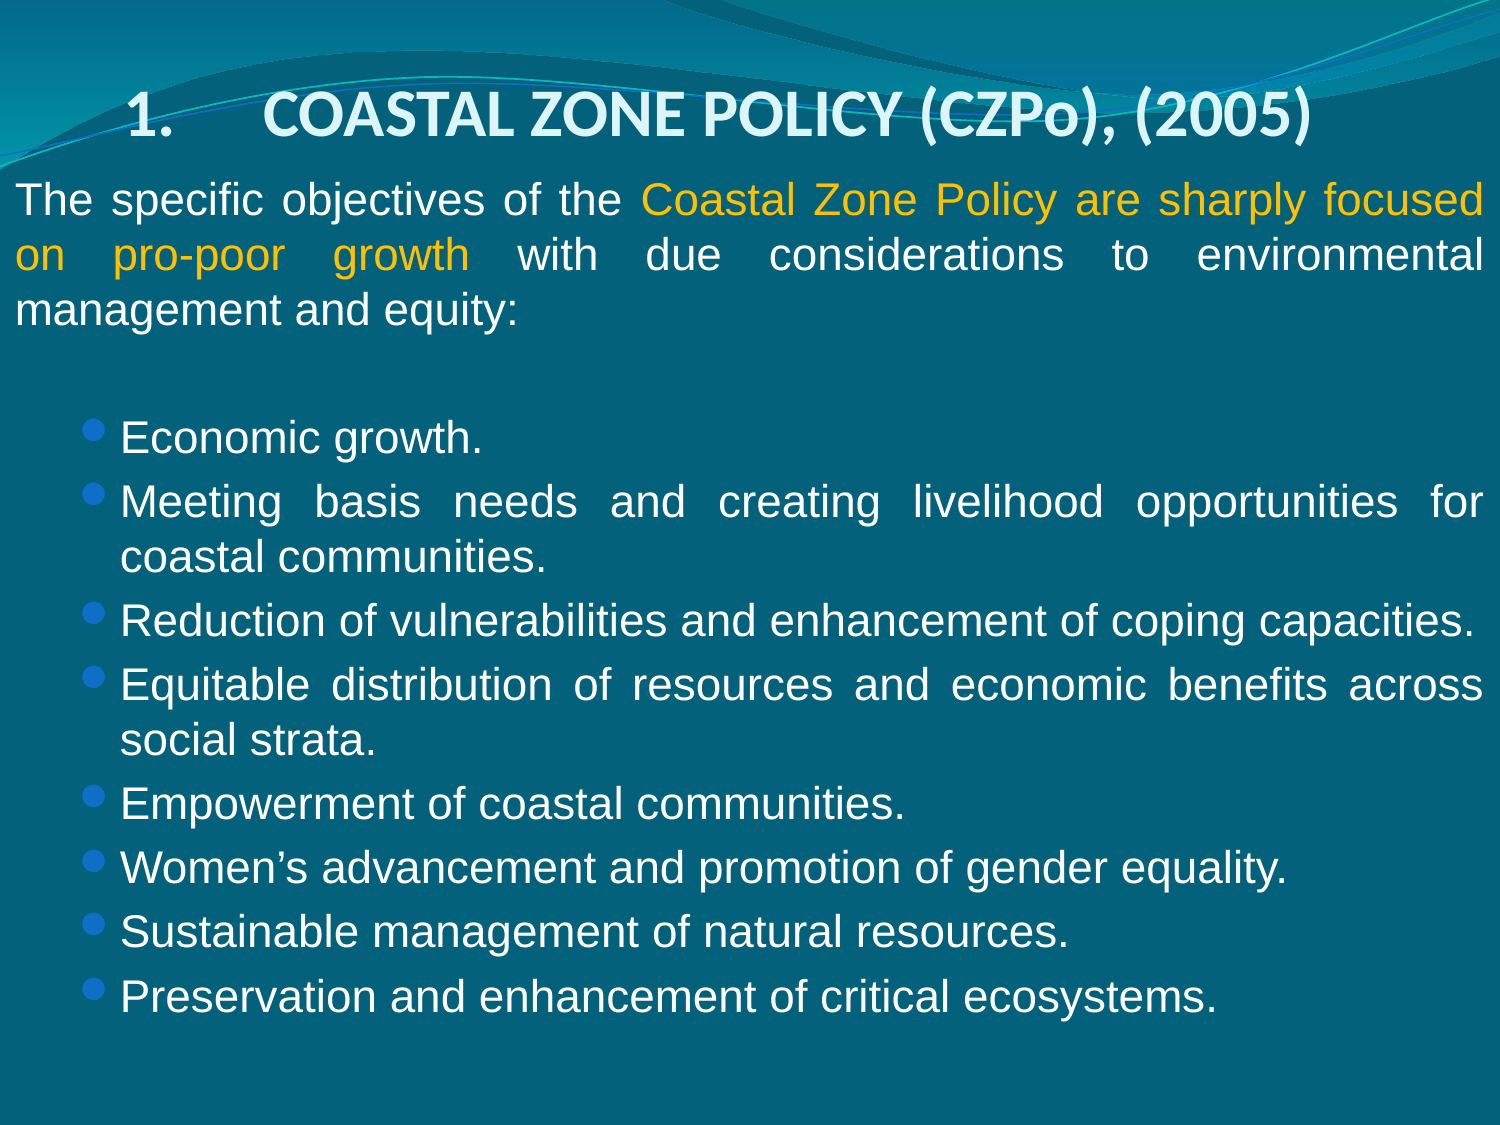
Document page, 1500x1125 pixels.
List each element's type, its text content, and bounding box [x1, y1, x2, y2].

list The specific objectives of the Coastal Zone Policy are sharply focused on pro-poor growth with due considerations to environmental management and equity: Economic growth. Meeting basis needs and creating livelihood opportunities for coastal communities. Reduction of vulnerabilities and enhancement of coping capacities. Equitable distribution of resources and economic benefits across social strata. Empowerment of coastal communities. Women’s advancement and promotion of gender equality. Sustainable management of natural resources. Preservation and enhancement of critical ecosystems. [0, 162, 1500, 1125]
title COASTAL ZONE POLICY (CZPo), (2005) [37, 12, 1450, 150]
